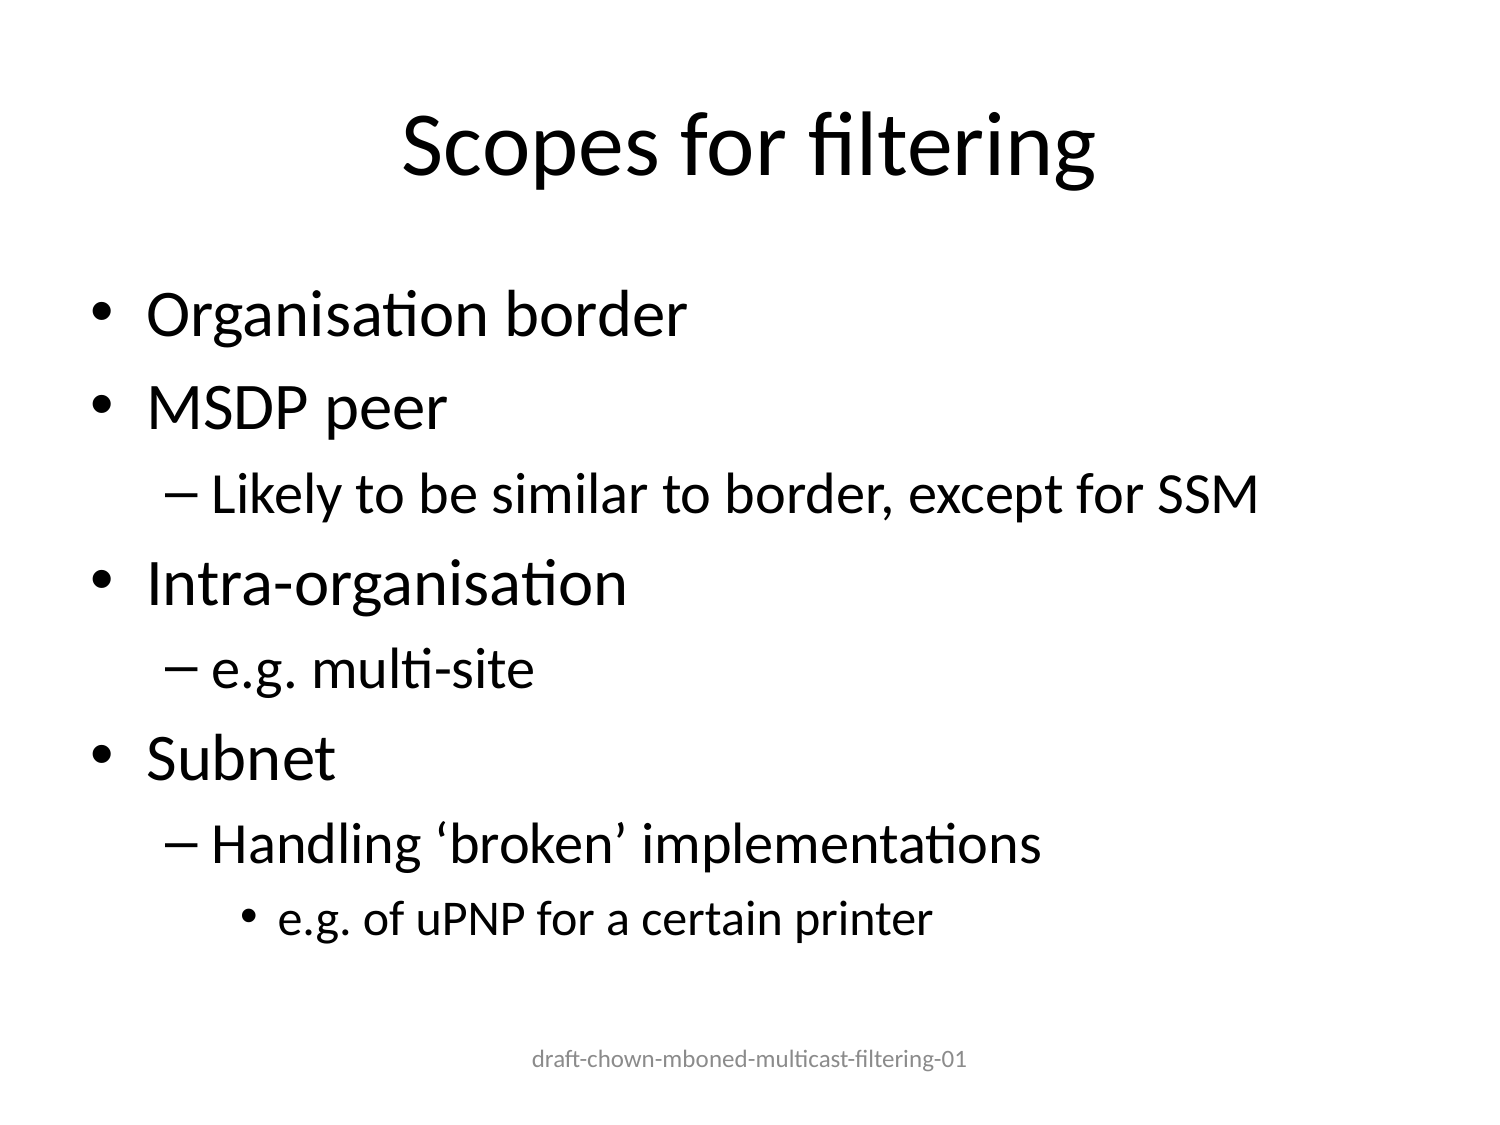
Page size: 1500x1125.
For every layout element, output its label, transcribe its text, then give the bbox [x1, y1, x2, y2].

title Scopes for filtering [75, 45, 1425, 233]
list Organisation border MSDP peer Likely to be similar to border, except for SSM Intra-organisation e.g. multi-site Subnet Handling ‘broken’ implementations e.g. of uPNP for a certain printer [75, 262, 1425, 1005]
footer draft-chown-mboned-multicast-filtering-01 [512, 1042, 988, 1103]
